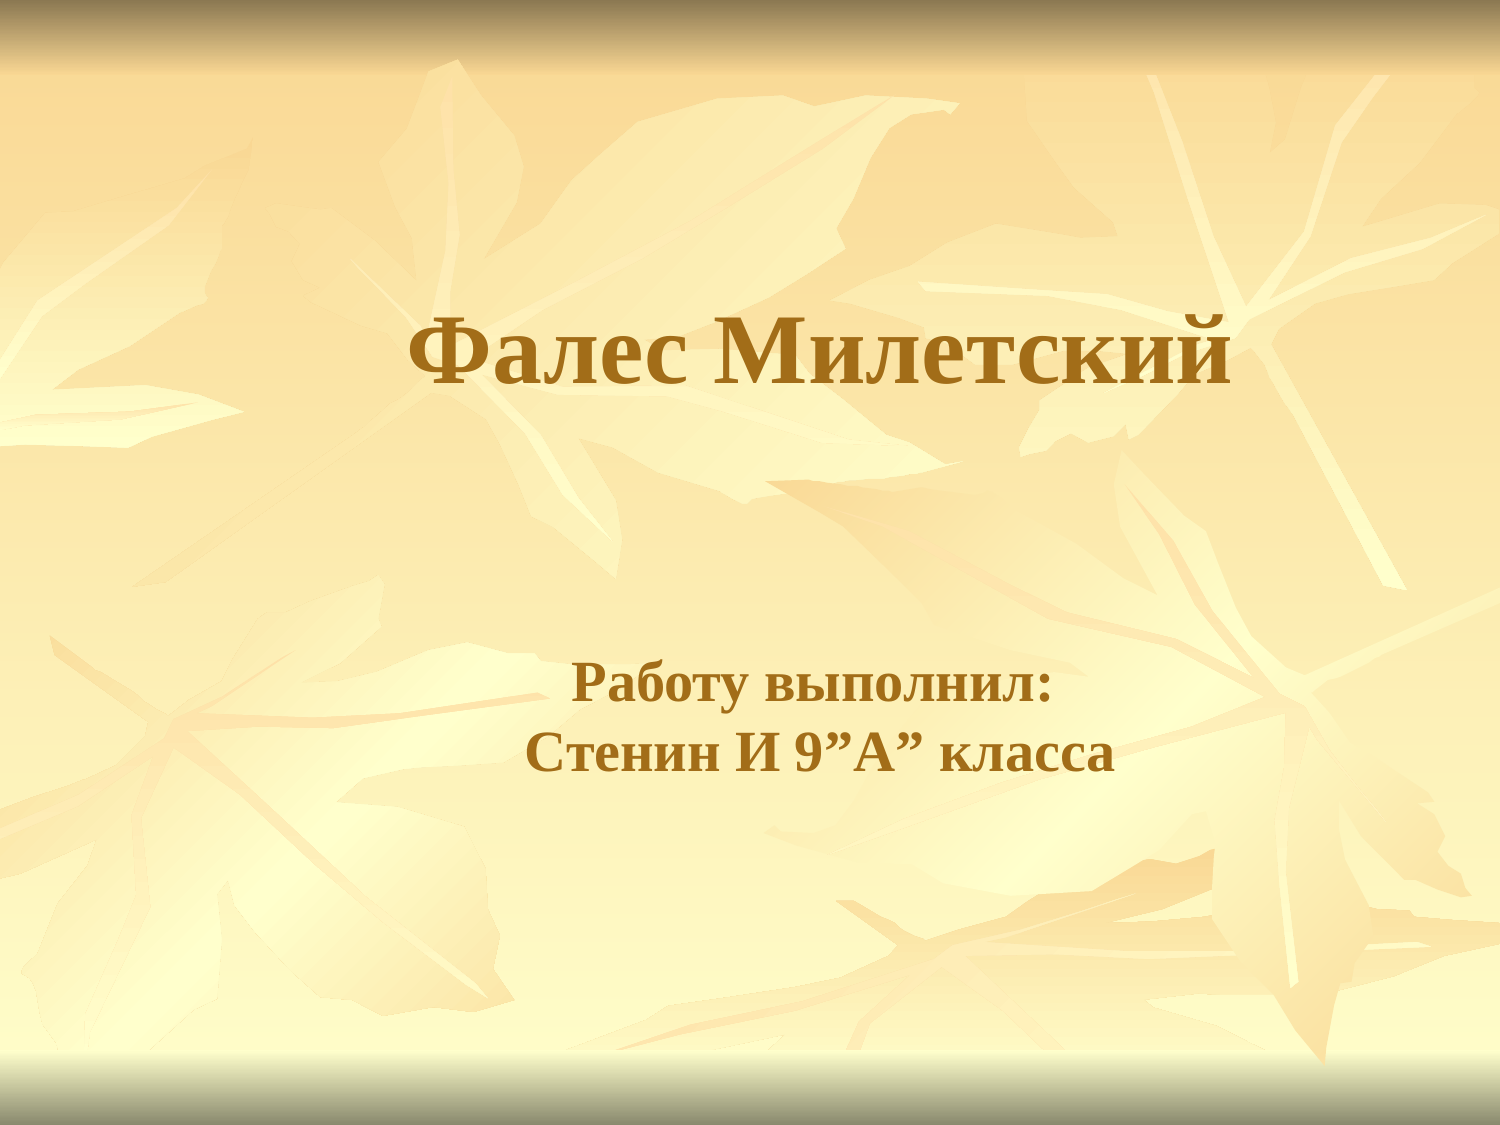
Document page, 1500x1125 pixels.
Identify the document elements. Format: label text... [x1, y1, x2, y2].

title Фалес Милетский Работу выполнил: Стенин И 9”А” класса [159, 361, 1483, 705]
